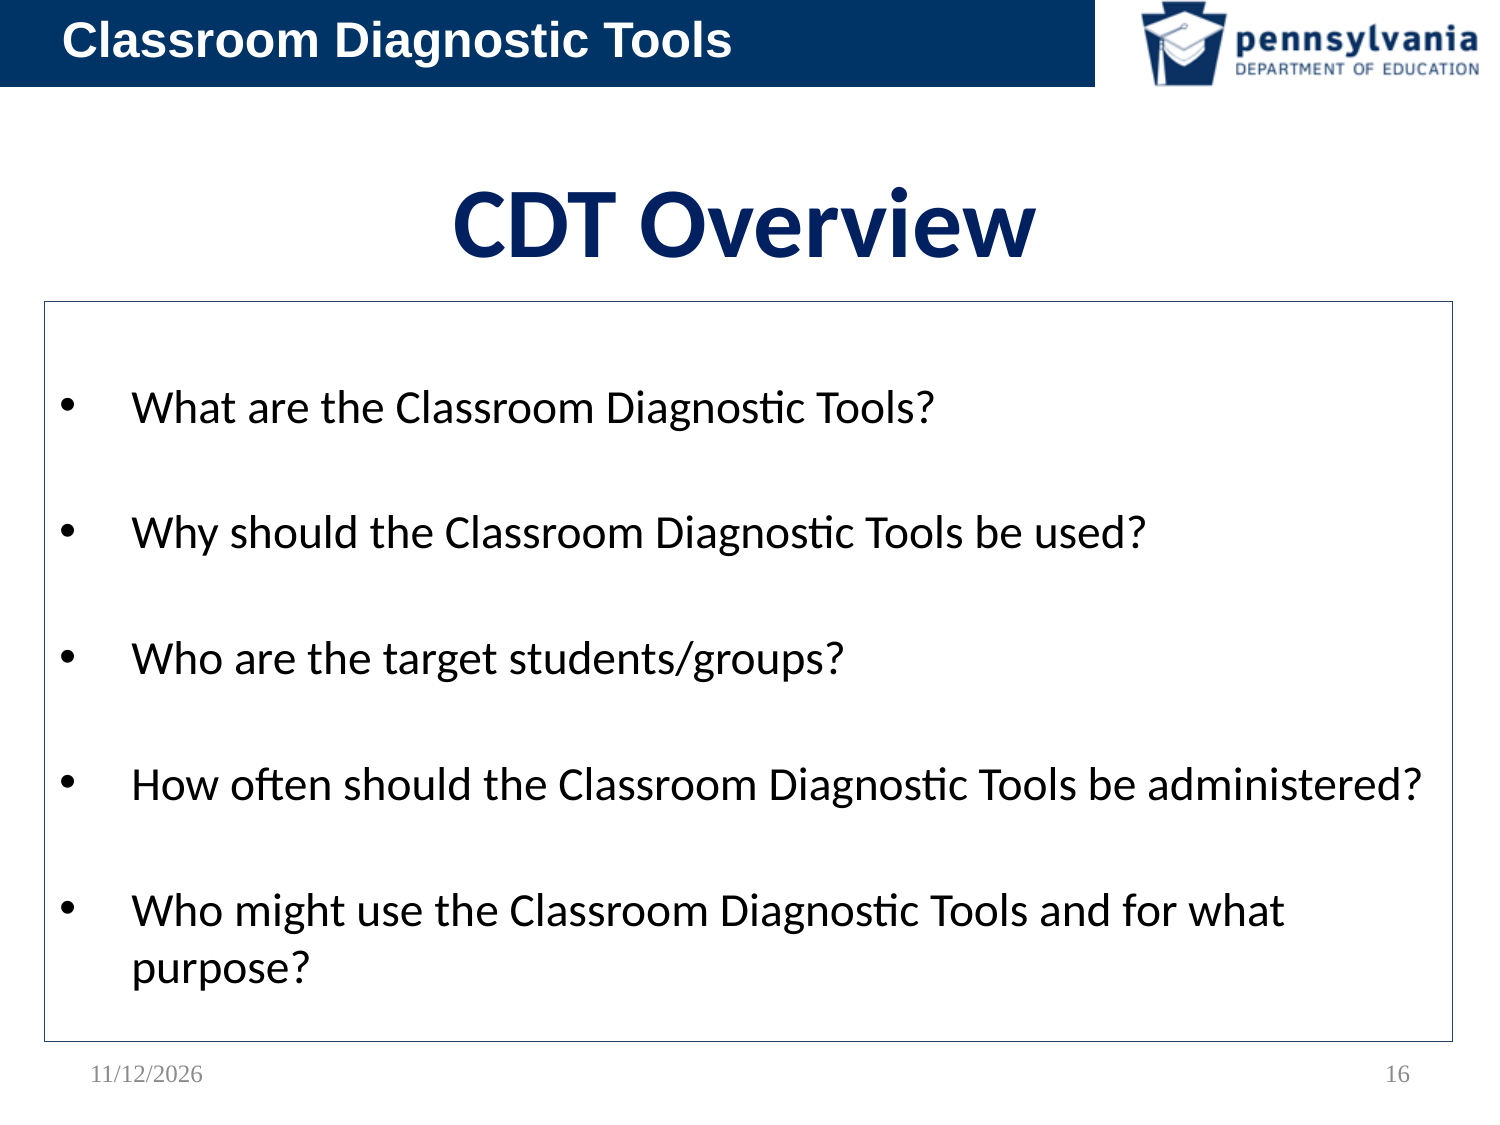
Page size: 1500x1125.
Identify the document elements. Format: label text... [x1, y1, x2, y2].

slide_number 16 [1074, 1042, 1425, 1103]
picture [1134, 0, 1485, 90]
list What are the Classroom Diagnostic Tools? Why should the Classroom Diagnostic Tools be used? Who are the target students/groups? How often should the Classroom Diagnostic Tools be administered? Who might use the Classroom Diagnostic Tools and for what purpose? [44, 301, 1453, 1042]
title CDT Overview [70, 145, 1421, 301]
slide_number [75, 1042, 425, 1103]
